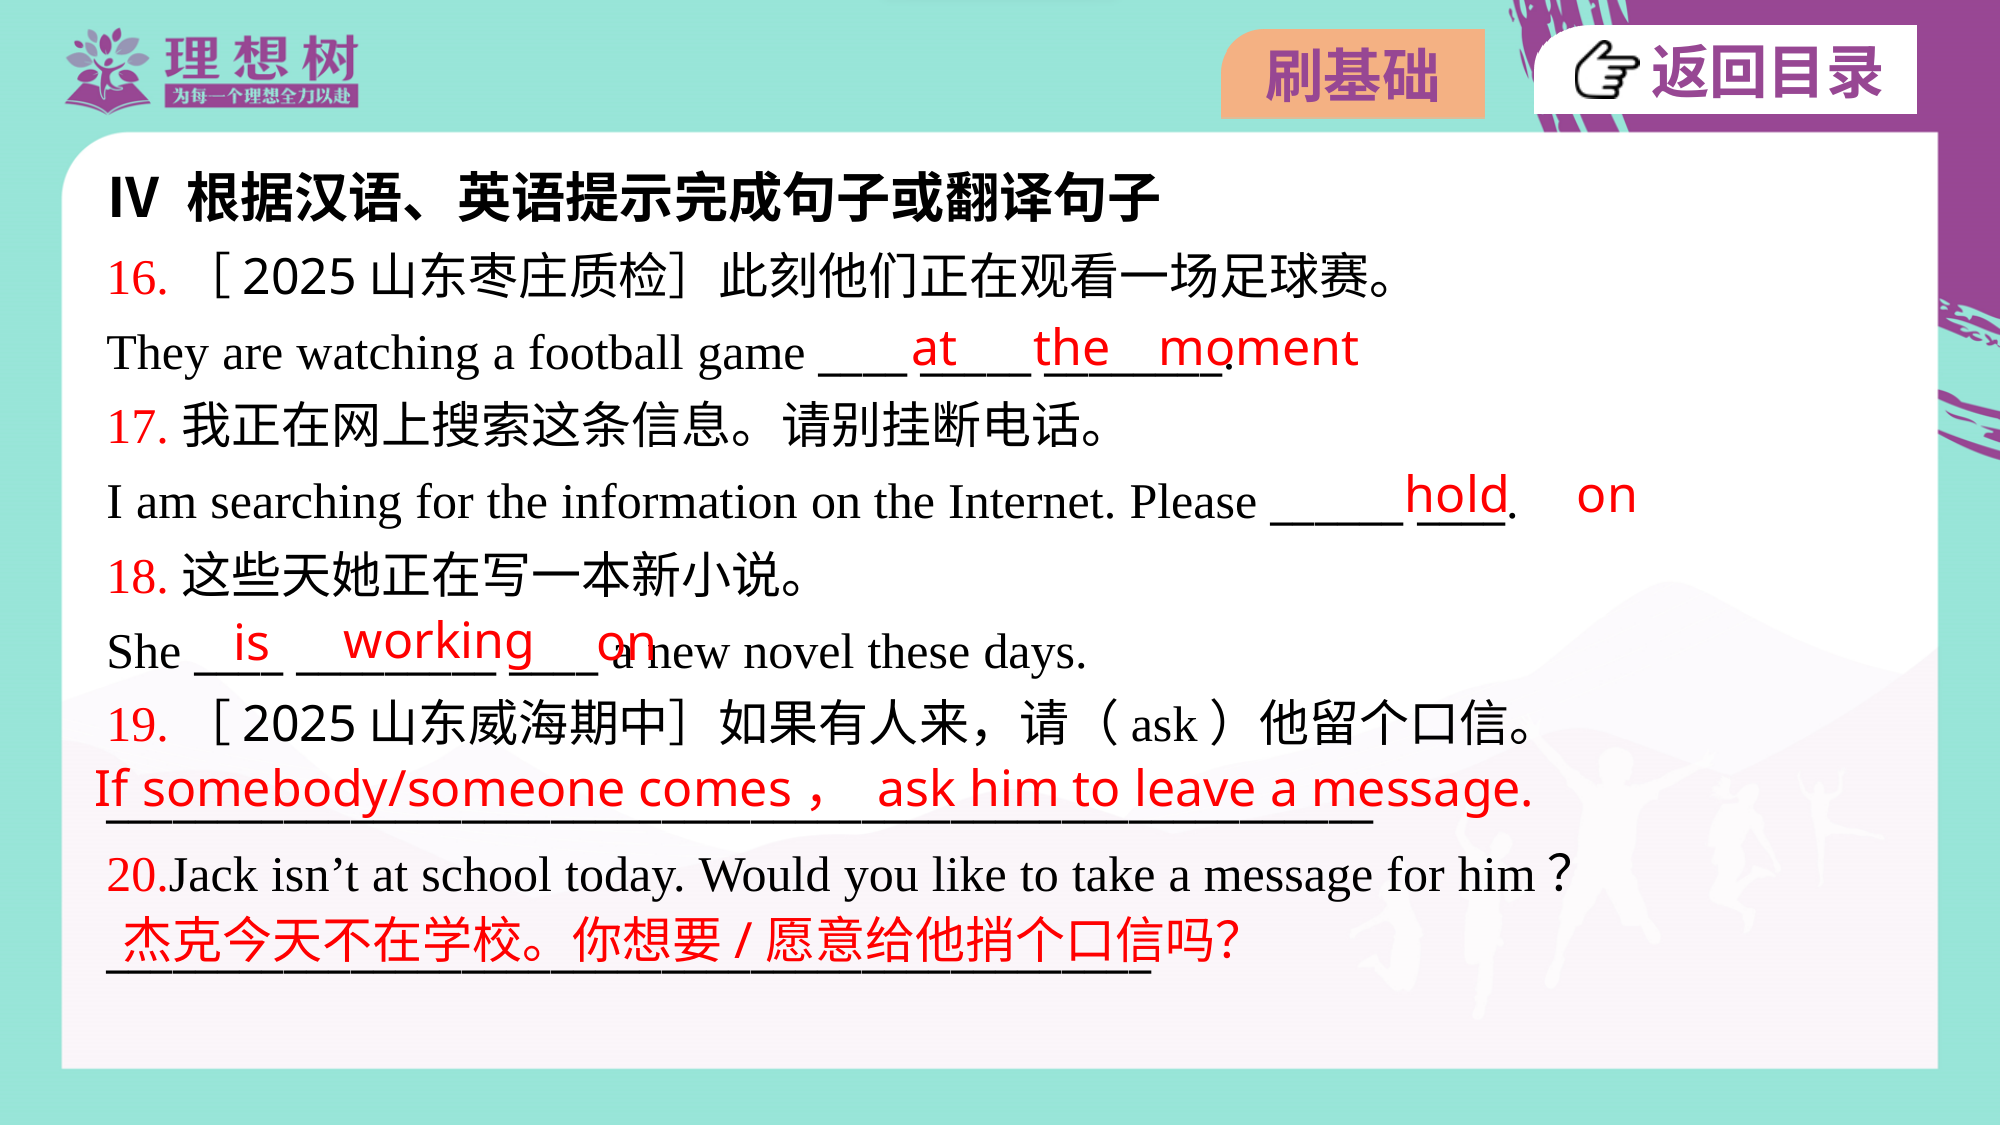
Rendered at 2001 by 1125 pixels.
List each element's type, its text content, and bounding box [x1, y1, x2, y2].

text_box is [209, 595, 296, 671]
text_box the [1016, 299, 1128, 375]
text_box If somebody/someone comes， ask him to leave a message. [109, 741, 1521, 817]
text_box on [1564, 447, 1651, 523]
text_box on [584, 595, 671, 671]
text_box 18.这些天她正在写一本新小说。 She ____ _________ ____ a new novel these days. [106, 528, 1895, 675]
picture [0, 0, 2000, 1125]
text_box Ⅳ 根据汉语、英语提示完成句子或翻译句子 [106, 140, 1895, 229]
text_box 19.［2025山东威海期中］如果有人来，请（ask）他留个口信。 _________________________________________________________ 20.Jack isn’t at school today. Would you like to take a message for him？ _______________________________________________ [106, 675, 1895, 976]
text_box 16.［2025山东枣庄质检］此刻他们正在观看一场足球赛。 They are watching a football game ____ _____ ________. [106, 229, 1895, 378]
text_box 杰克今天不在学校。你想要/愿意给他捎个口信吗？ [113, 893, 1275, 969]
text_box 17.我正在网上搜索这条信息。请别挂断电话。 I am searching for the information on the Internet. Please ______ ____. [106, 378, 1895, 528]
text_box hold [1389, 447, 1526, 523]
text_box at [891, 299, 978, 375]
text_box working [334, 593, 546, 669]
text_box moment [1166, 299, 1353, 375]
